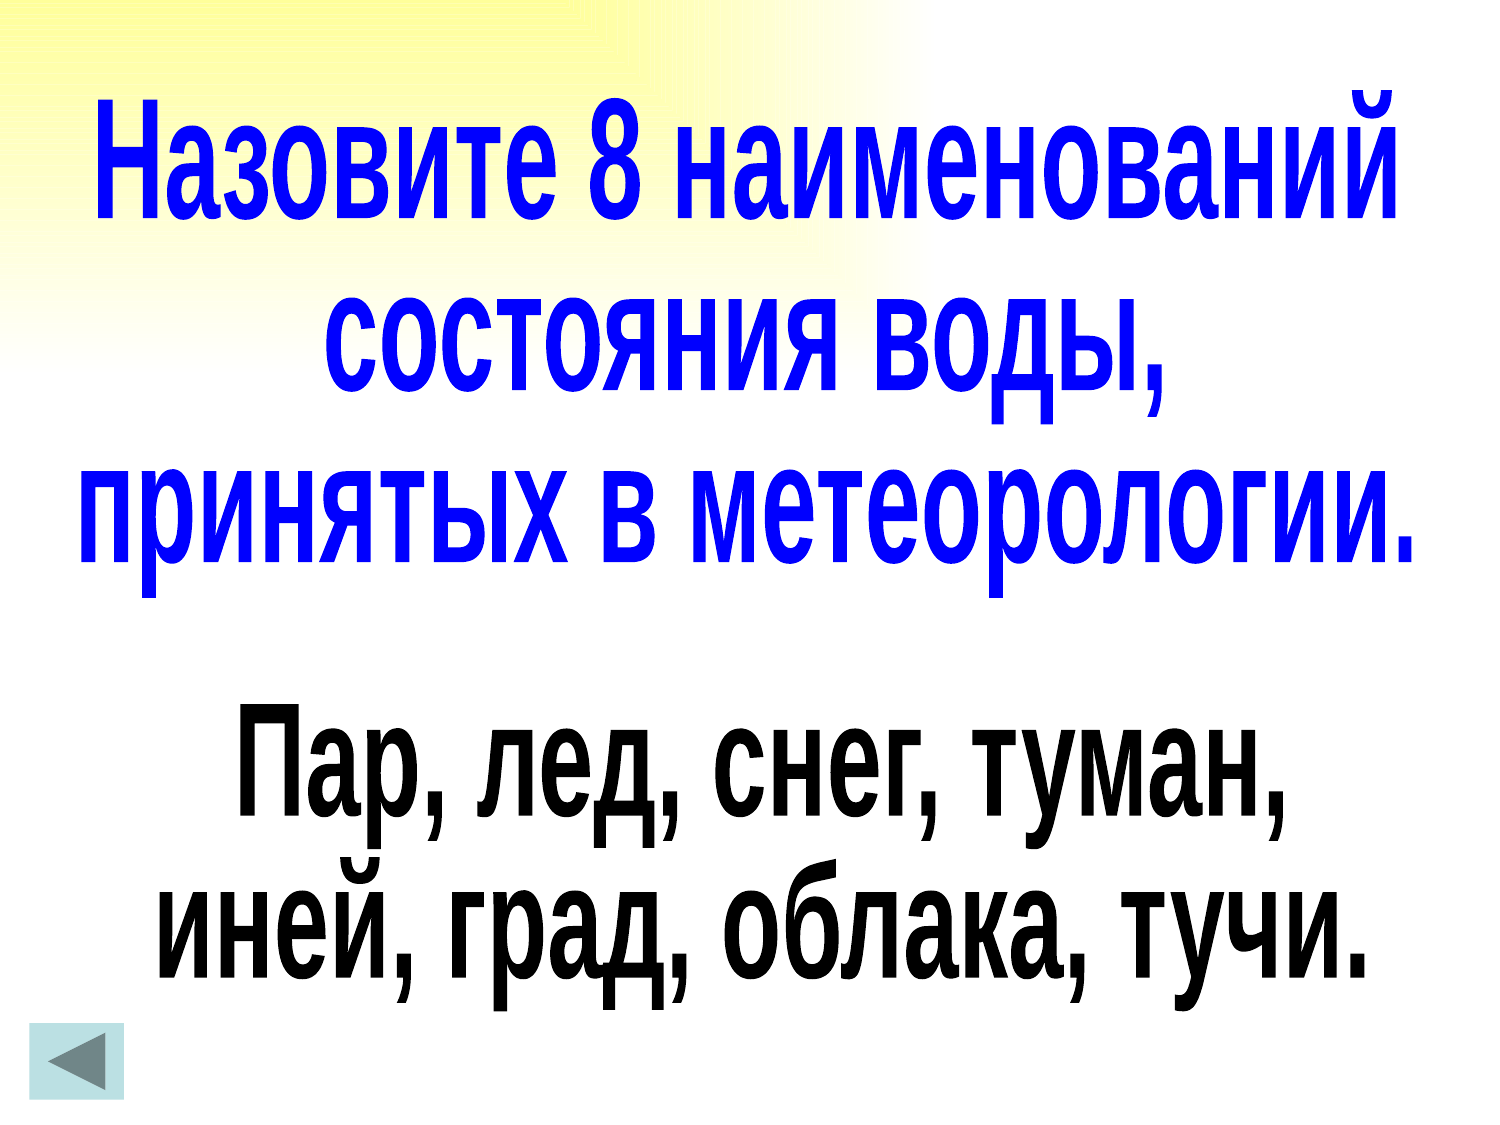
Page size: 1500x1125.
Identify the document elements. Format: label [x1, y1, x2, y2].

text_box [29, 1023, 124, 1100]
